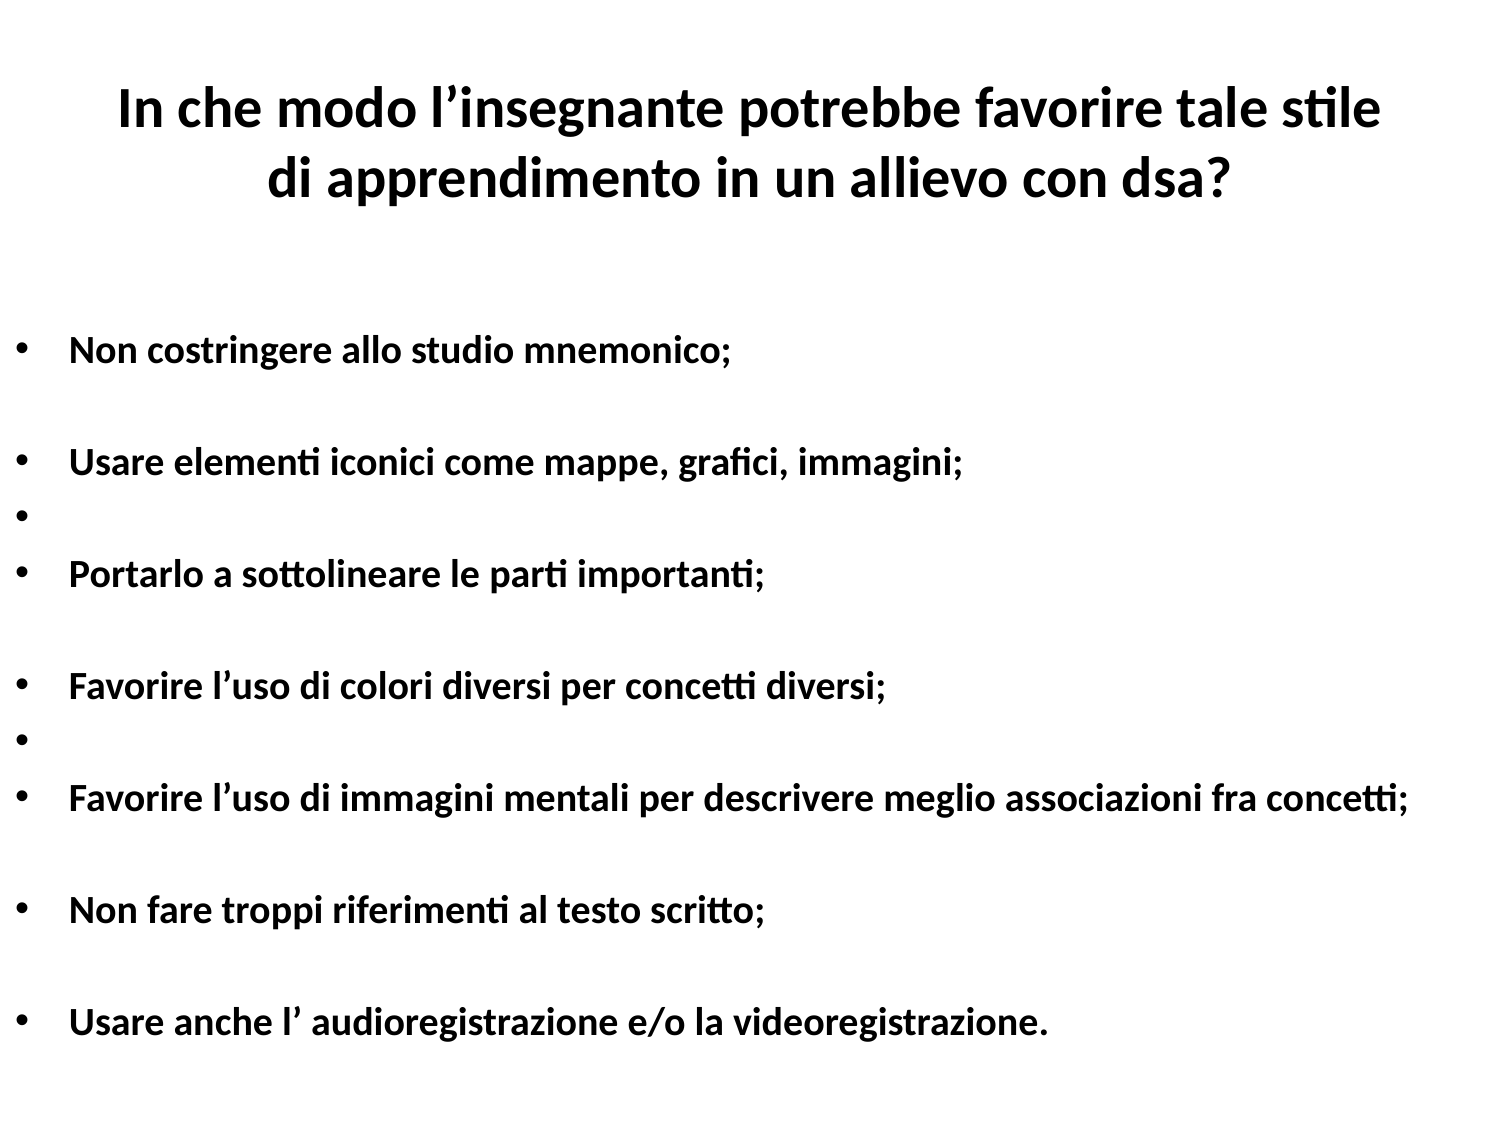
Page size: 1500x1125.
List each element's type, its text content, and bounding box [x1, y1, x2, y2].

list Non costringere allo studio mnemonico; Usare elementi iconici come mappe, grafici, immagini; Portarlo a sottolineare le parti importanti; Favorire l’uso di colori diversi per concetti diversi; Favorire l’uso di immagini mentali per descrivere meglio associazioni fra concetti; Non fare troppi riferimenti al testo scritto; Usare anche l’ audioregistrazione e/o la videoregistrazione. [0, 316, 1477, 1059]
title In che modo l’insegnante potrebbe favorire tale stile di apprendimento in un allievo con dsa? [75, 45, 1425, 233]
